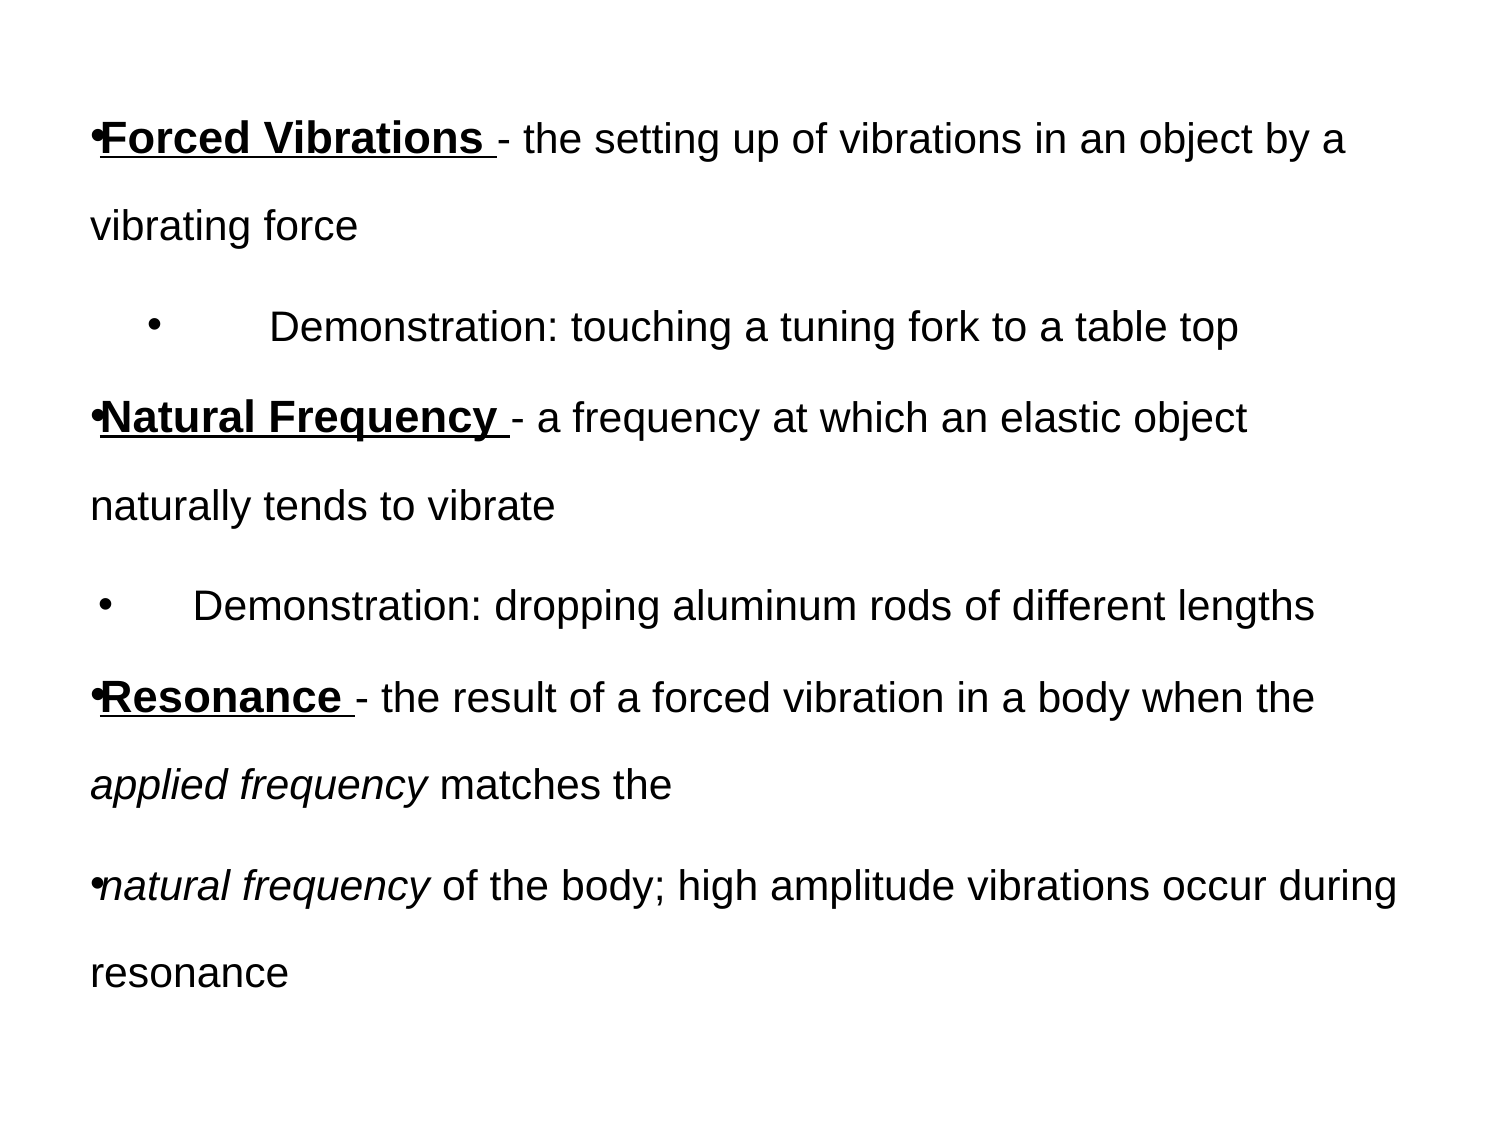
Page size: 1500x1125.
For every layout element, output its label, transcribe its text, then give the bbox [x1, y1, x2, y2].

list Forced Vibrations - the setting up of vibrations in an object by a vibrating force Demonstration: touching a tuning fork to a table top Natural Frequency - a frequency at which an elastic object naturally tends to vibrate Demonstration: dropping aluminum rods of different lengths Resonance - the result of a forced vibration in a body when the applied frequency matches the natural frequency of the body; high amplitude vibrations occur during resonance [75, 62, 1425, 1005]
